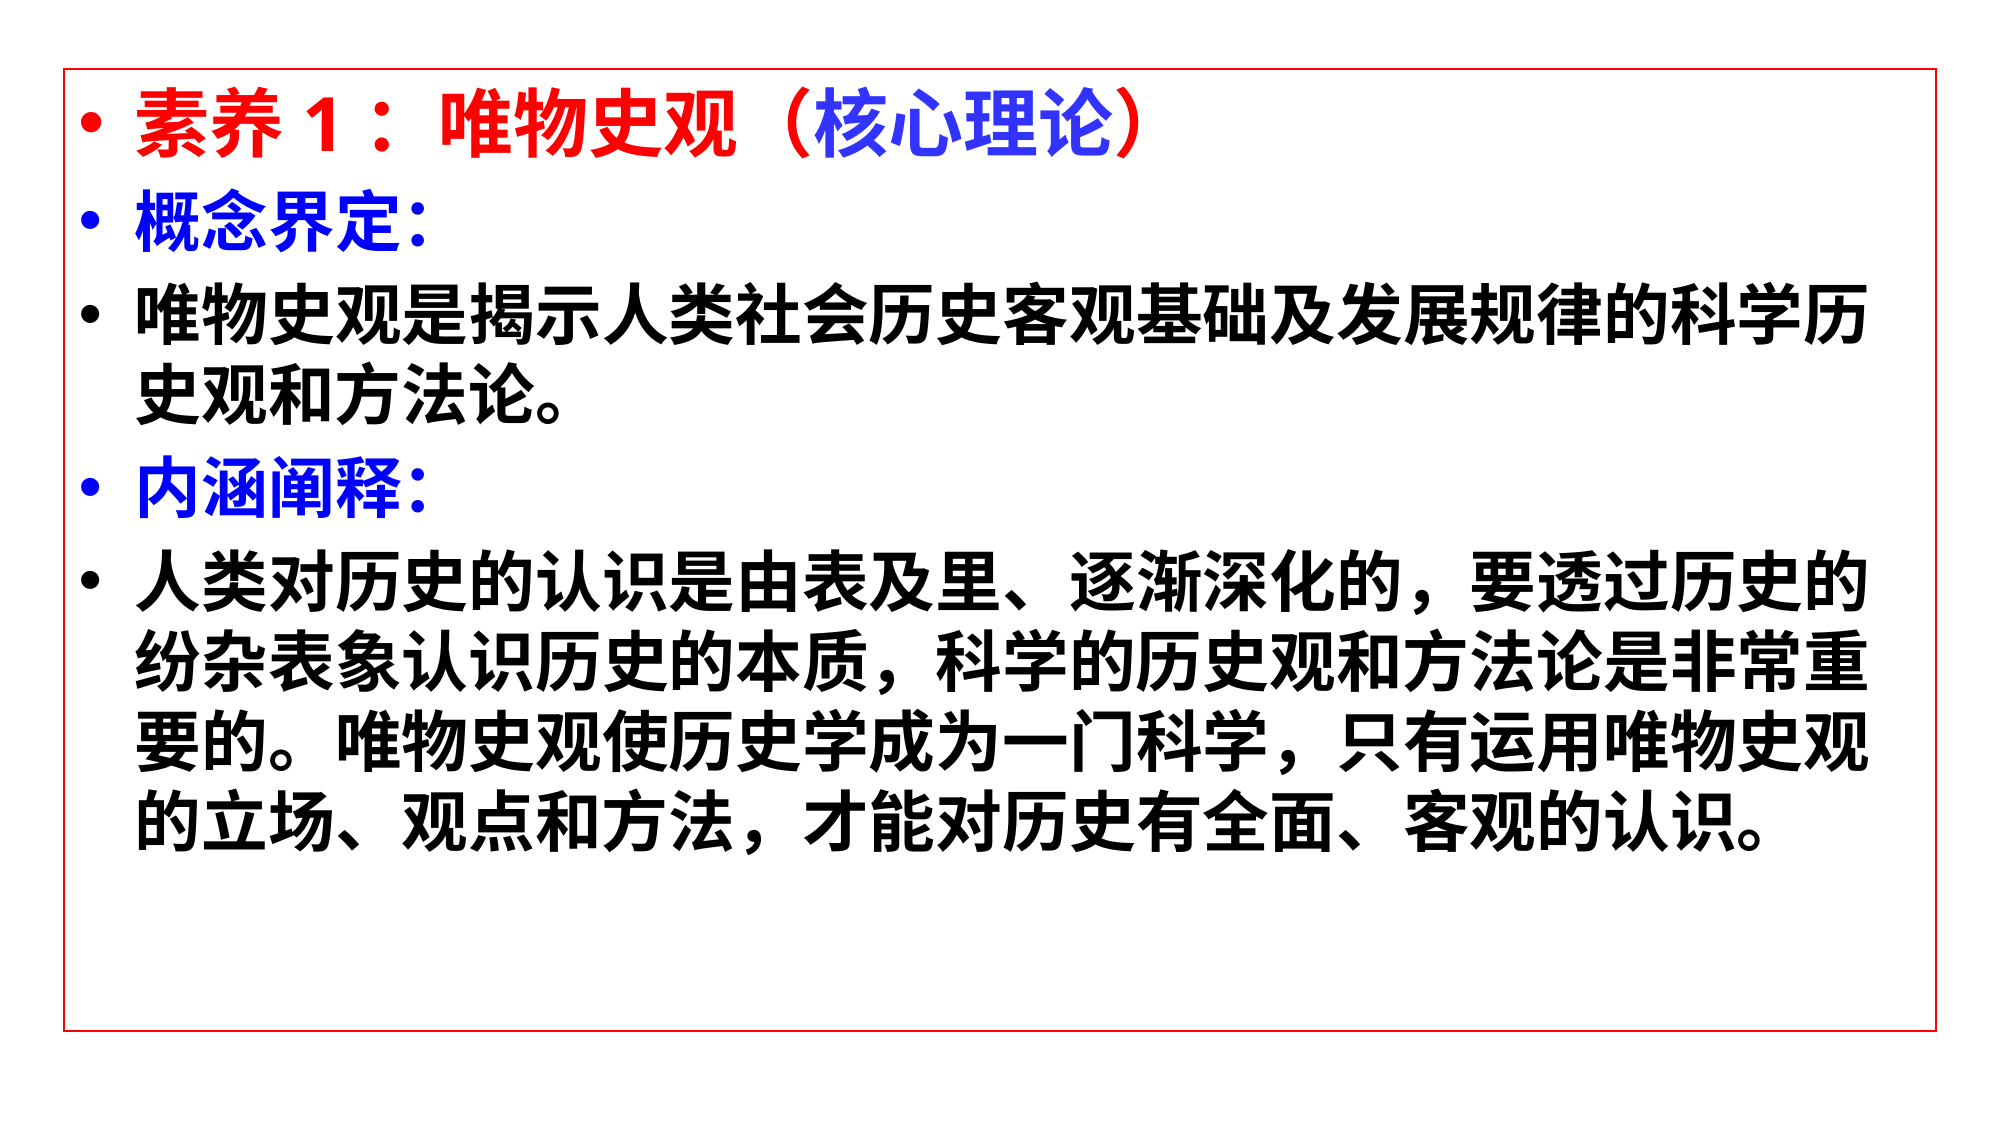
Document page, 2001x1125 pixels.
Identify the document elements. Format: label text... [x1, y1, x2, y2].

text_box 素养1：唯物史观（核心理论） 概念界定： 唯物史观是揭示人类社会历史客观基础及发展规律的科学历史观和方法论。 内涵阐释： 人类对历史的认识是由表及里、逐渐深化的，要透过历史的纷杂表象认识历史的本质，科学的历史观和方法论是非常重要的。唯物史观使历史学成为一门科学，只有运用唯物史观的立场、观点和方法，才能对历史有全面、客观的认识。 [63, 69, 1937, 1032]
